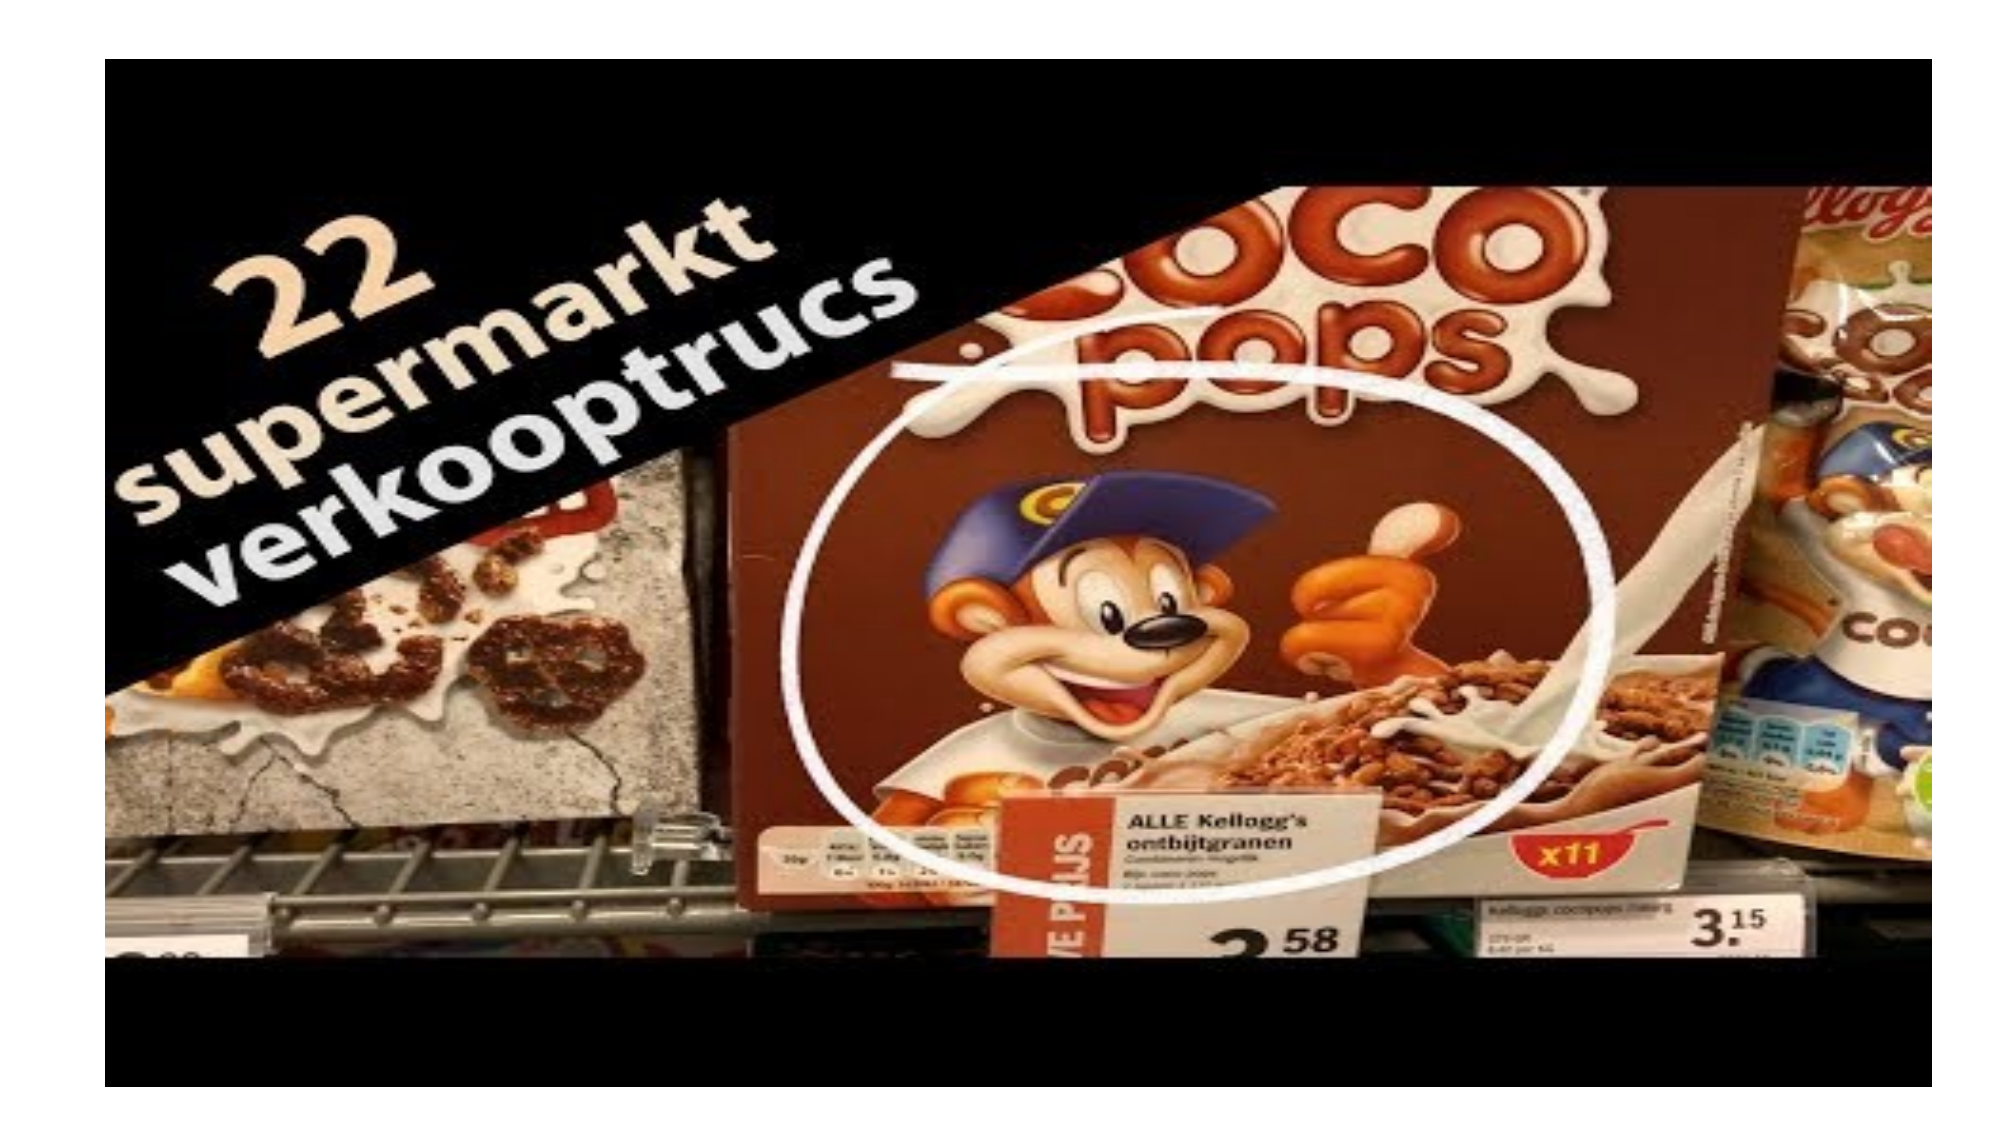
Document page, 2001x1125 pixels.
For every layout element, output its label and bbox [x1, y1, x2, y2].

text_box [104, 58, 1933, 1087]
